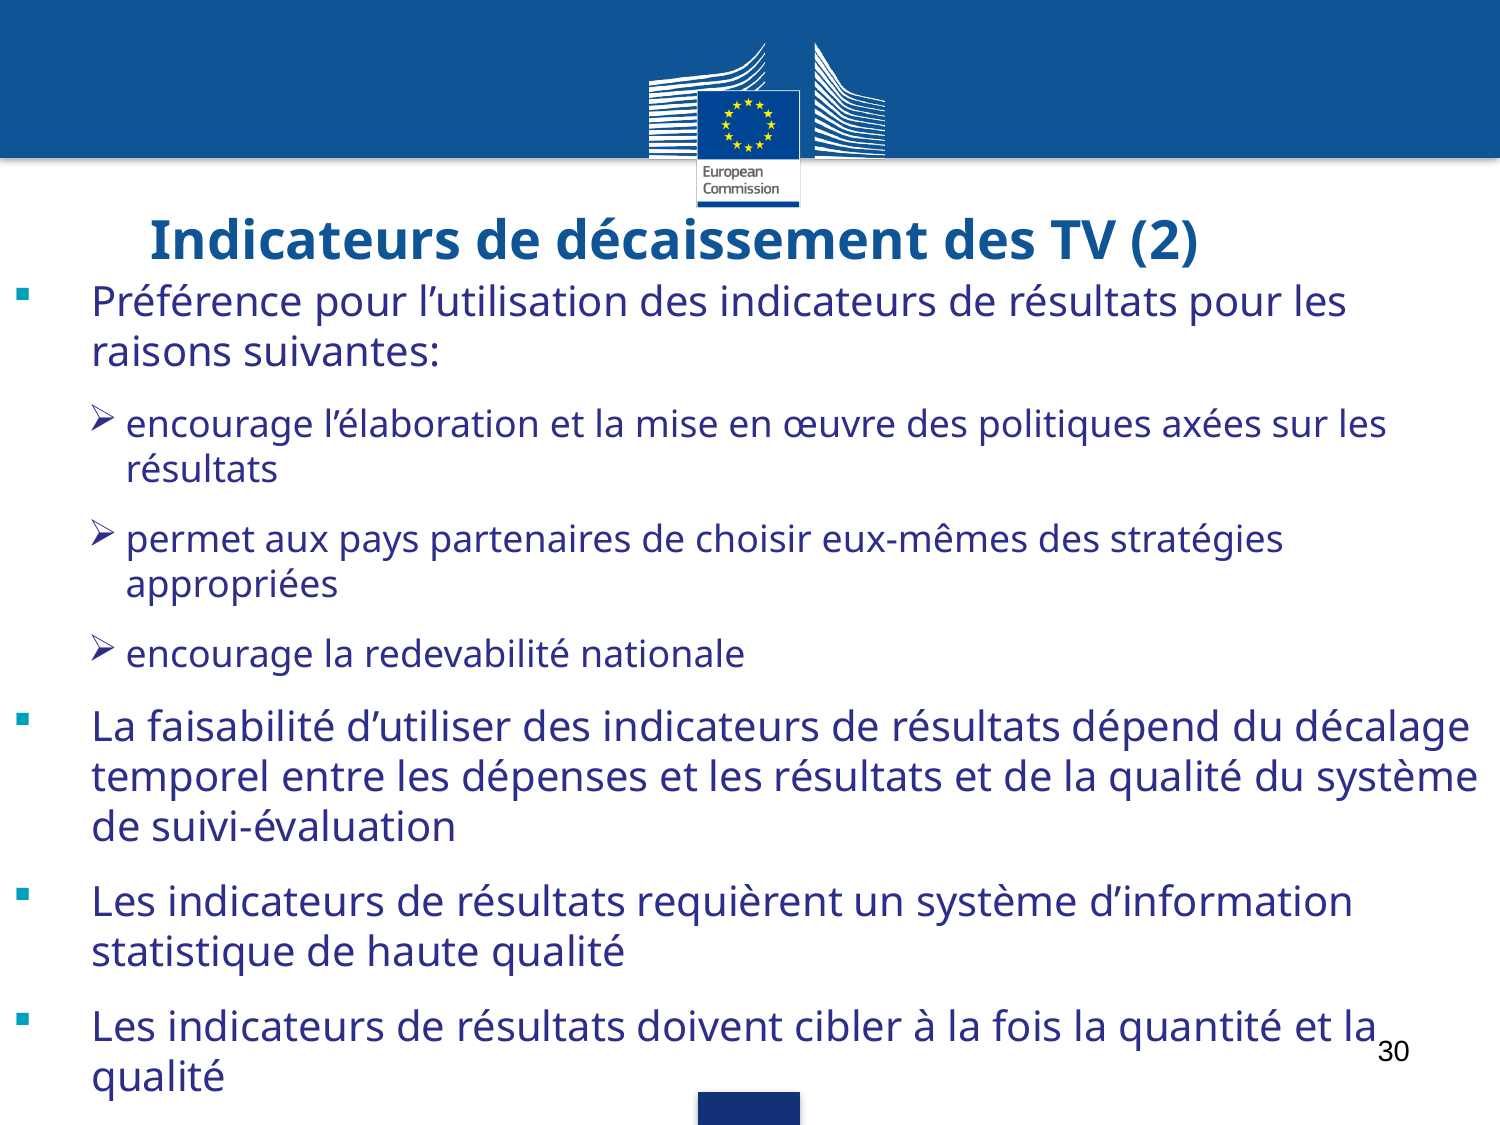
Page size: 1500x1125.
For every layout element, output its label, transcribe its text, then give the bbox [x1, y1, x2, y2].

slide_number 30 [1074, 1024, 1425, 1103]
picture [649, 42, 885, 207]
list Préférence pour l’utilisation des indicateurs de résultats pour les raisons suivantes: encourage l’élaboration et la mise en œuvre des politiques axées sur les résultats permet aux pays partenaires de choisir eux-mêmes des stratégies appropriées encourage la redevabilité nationale La faisabilité d’utiliser des indicateurs de résultats dépend du décalage temporel entre les dépenses et les résultats et de la qualité du système de suivi-évaluation Les indicateurs de résultats requièrent un système d’information statistique de haute qualité Les indicateurs de résultats doivent cibler à la fois la quantité et la qualité [0, 266, 1500, 1095]
title Indicateurs de décaissement des TV (2) [76, 207, 1428, 266]
